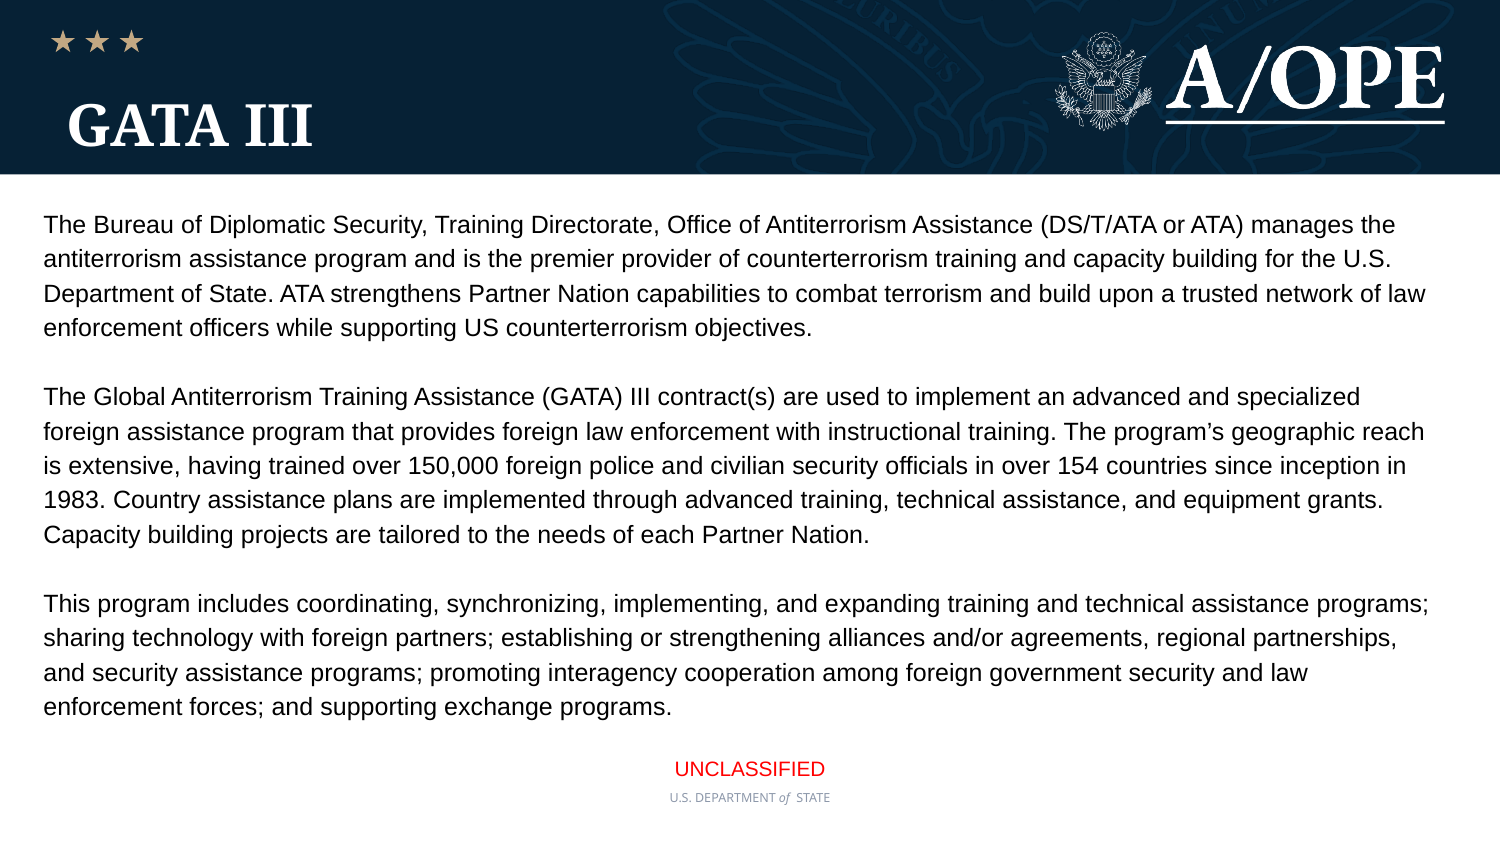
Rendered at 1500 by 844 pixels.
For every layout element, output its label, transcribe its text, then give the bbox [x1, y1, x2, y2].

text_box UNCLASSIFIED [659, 747, 841, 788]
list The Bureau of Diplomatic Security, Training Directorate, Office of Antiterrorism Assistance (DS/T/ATA or ATA) manages the antiterrorism assistance program and is the premier provider of counterterrorism training and capacity building for the U.S. Department of State. ATA strengthens Partner Nation capabilities to combat terrorism and build upon a trusted network of law enforcement officers while supporting US counterterrorism objectives. The Global Antiterrorism Training Assistance (GATA) III contract(s) are used to implement an advanced and specialized foreign assistance program that provides foreign law enforcement with instructional training. The program’s geographic reach is extensive, having trained over 150,000 foreign police and civilian security officials in over 154 countries since inception in 1983. Country assistance plans are implemented through advanced training, technical assistance, and equipment grants. Capacity building projects are tailored to the needs of each Partner Nation. This program includes coordinating, synchronizing, implementing, and expanding training and technical assistance programs; sharing technology with foreign partners; establishing or strengthening alliances and/or agreements, regional partnerships, and security assistance programs; promoting interagency cooperation among foreign government security and law enforcement forces; and supporting exchange programs. [9, 189, 1462, 813]
title GATA III [51, 72, 1449, 167]
picture [587, 0, 1500, 174]
